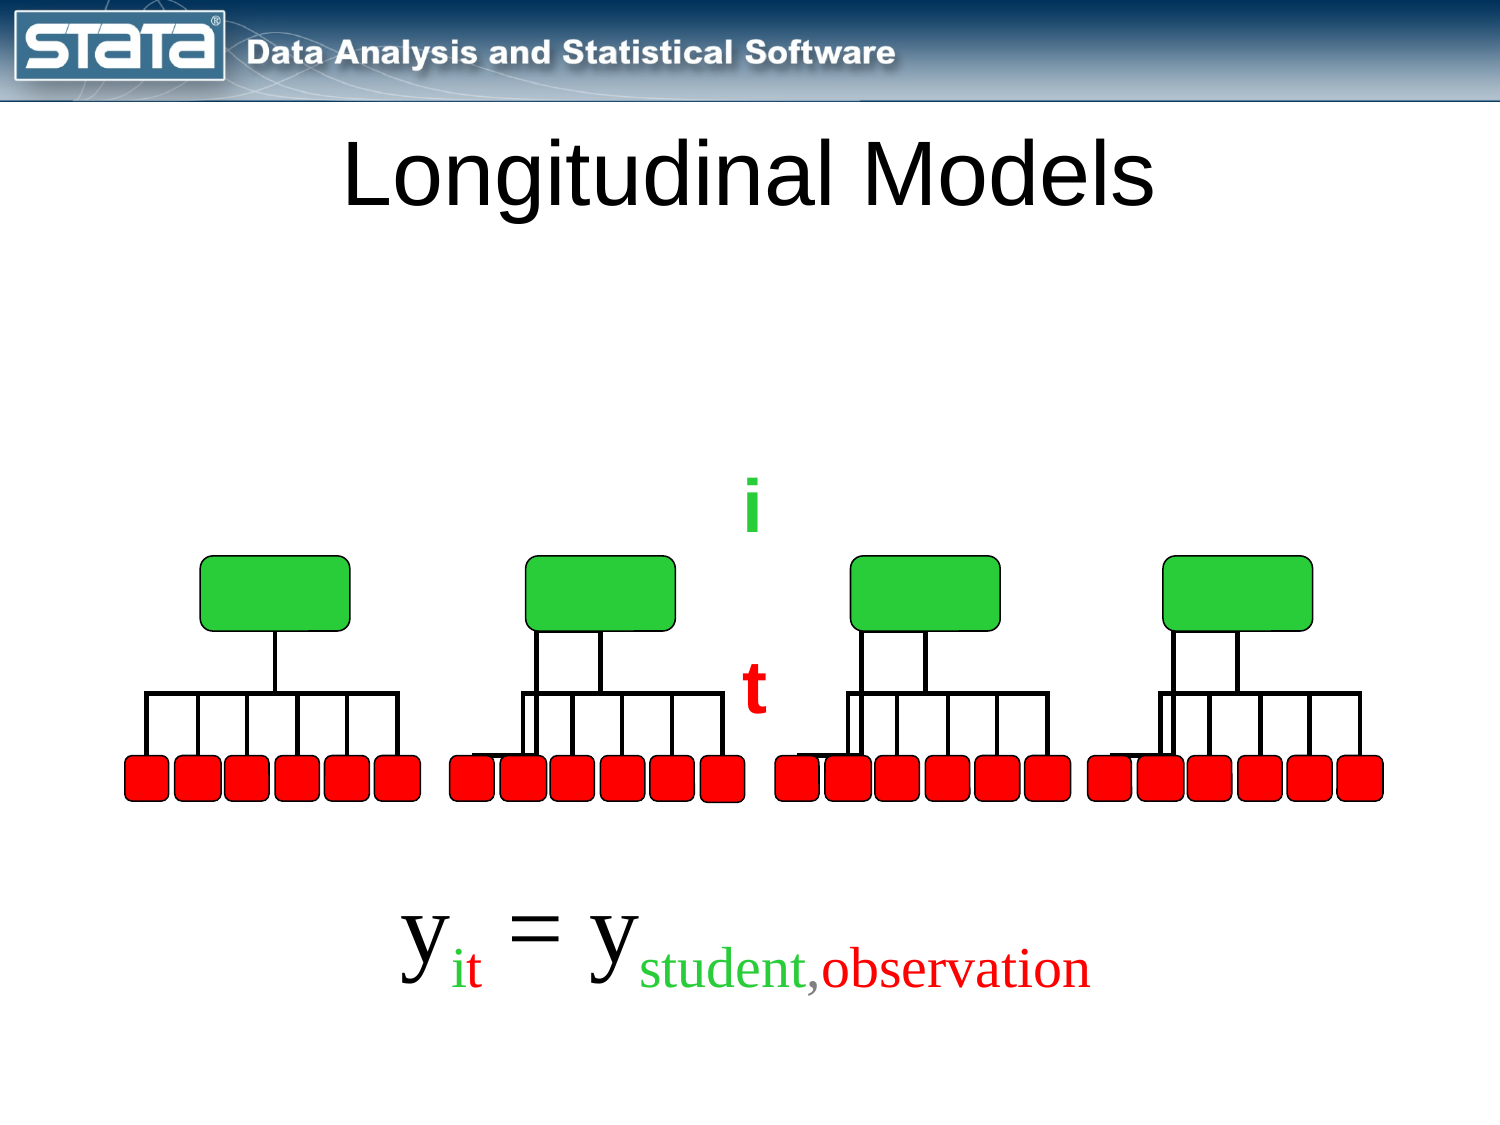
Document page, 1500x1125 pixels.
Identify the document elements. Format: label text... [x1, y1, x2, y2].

picture [0, 0, 1500, 102]
title Longitudinal Models [0, 109, 1500, 238]
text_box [0, 449, 1493, 993]
